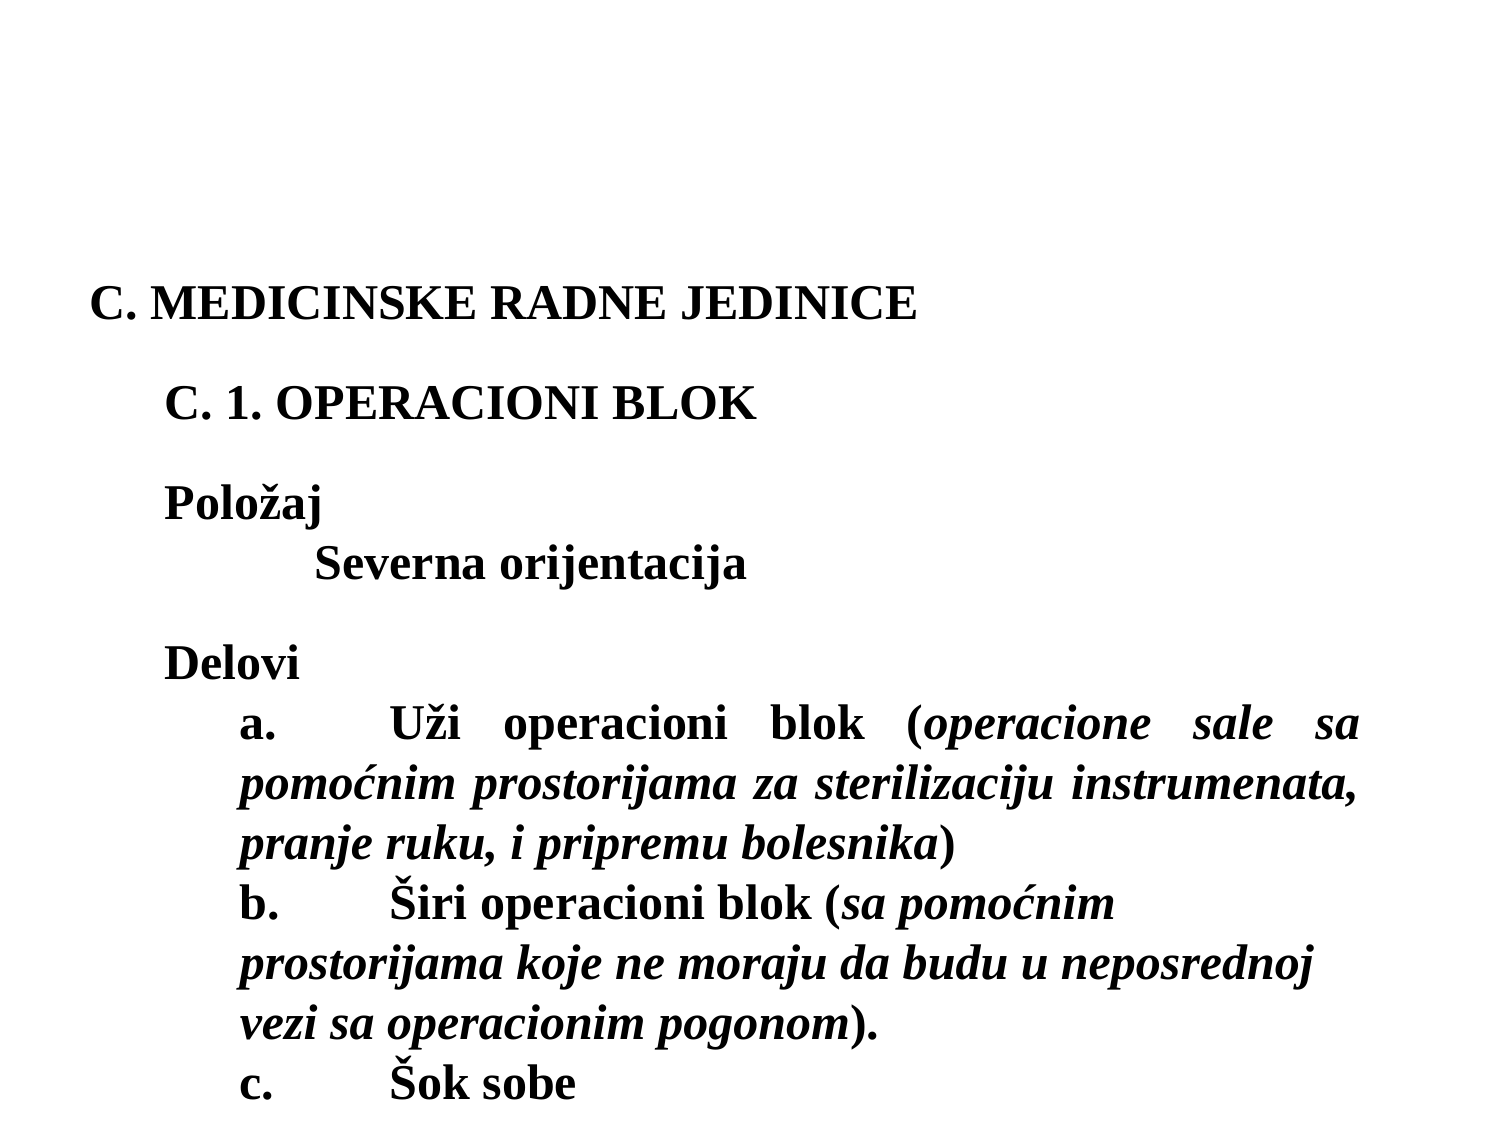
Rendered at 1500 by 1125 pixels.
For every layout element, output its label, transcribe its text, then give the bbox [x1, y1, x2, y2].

text_box C. MEDICINSKE RADNE JEDINICE C. 1. OPERACIONI BLOK Položaj Severna orijentacija Delovi a. Uži operacioni blok (operacione sale sa pomoćnim prostorijama za sterilizaciju instrumenata, pranje ruku, i pripremu bolesnika) b. Širi operacioni blok (sa pomoćnim prostorijama koje ne moraju da budu u neposrednoj vezi sa operacionim pogonom). c. Šok sobe [75, 262, 1375, 1117]
